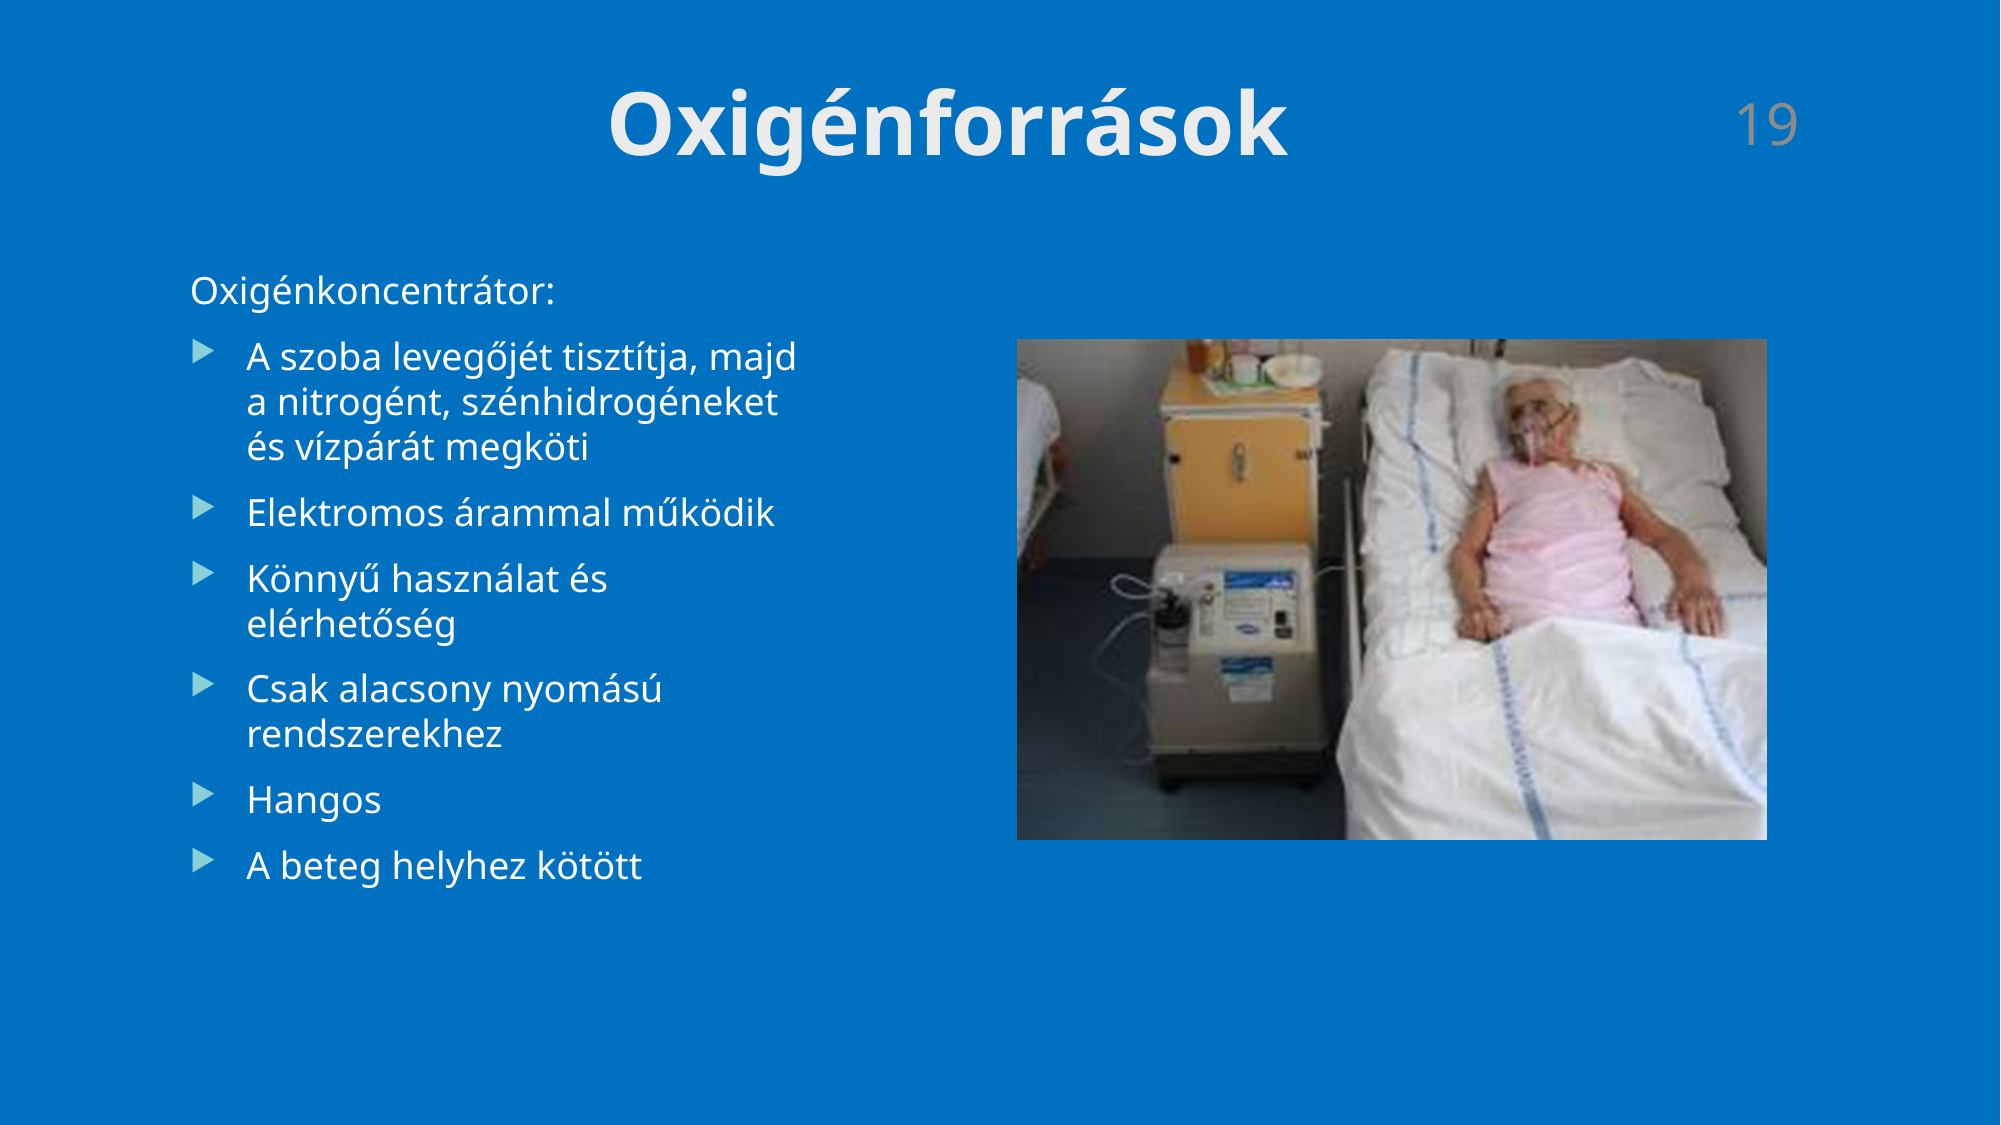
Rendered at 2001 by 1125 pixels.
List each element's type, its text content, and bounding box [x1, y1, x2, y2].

list Oxigénkoncentrátor: A szoba levegőjét tisztítja, majd a nitrogént, szénhidrogéneket és vízpárát megköti Elektromos árammal működik Könnyű használat és elérhetőség Csak alacsony nyomású rendszerekhez Hangos A beteg helyhez kötött [174, 259, 838, 1125]
picture [1017, 338, 1768, 840]
slide_number 19 [1698, 48, 1836, 175]
title Oxigénforrások [591, 59, 1863, 278]
